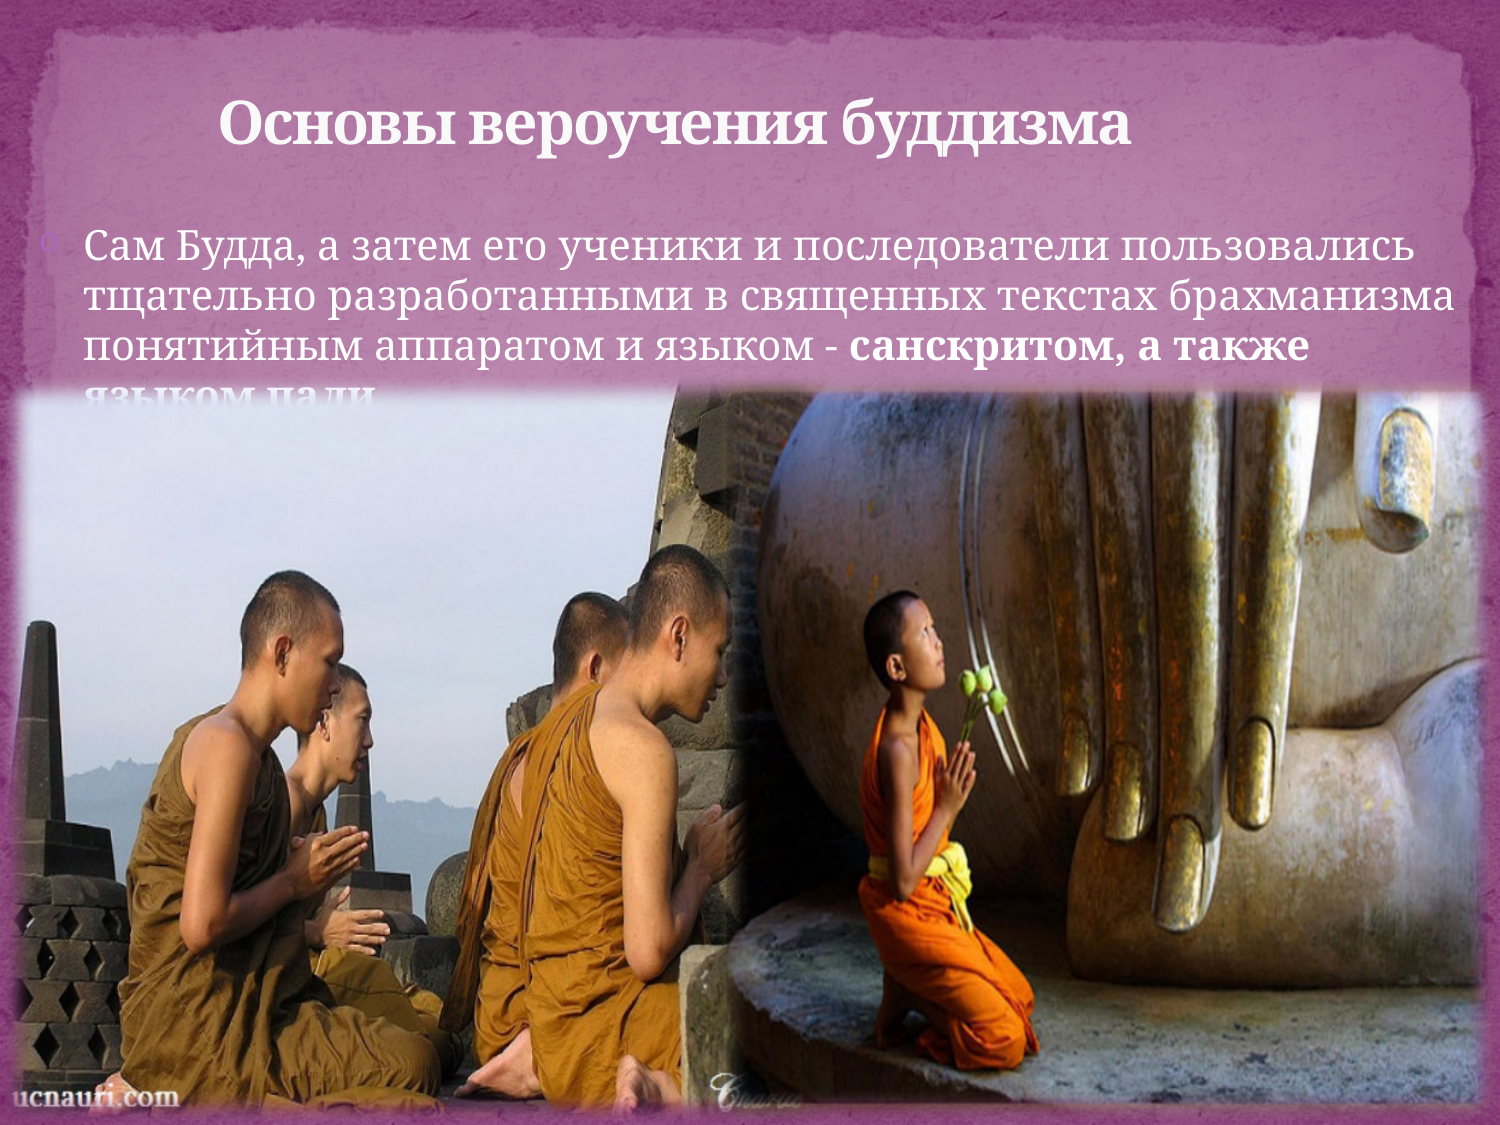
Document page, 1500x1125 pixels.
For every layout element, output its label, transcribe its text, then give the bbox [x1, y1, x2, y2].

picture [714, 375, 1500, 1125]
list Сам Будда, а затем его ученики и последователи пользовались тщательно разработанными в священных текстах брахманизма понятийным аппаратом и языком - санскритом, а также языком пали. [23, 210, 1476, 364]
title Основы вероучения буддизма [49, 74, 1475, 165]
picture [0, 375, 713, 1125]
